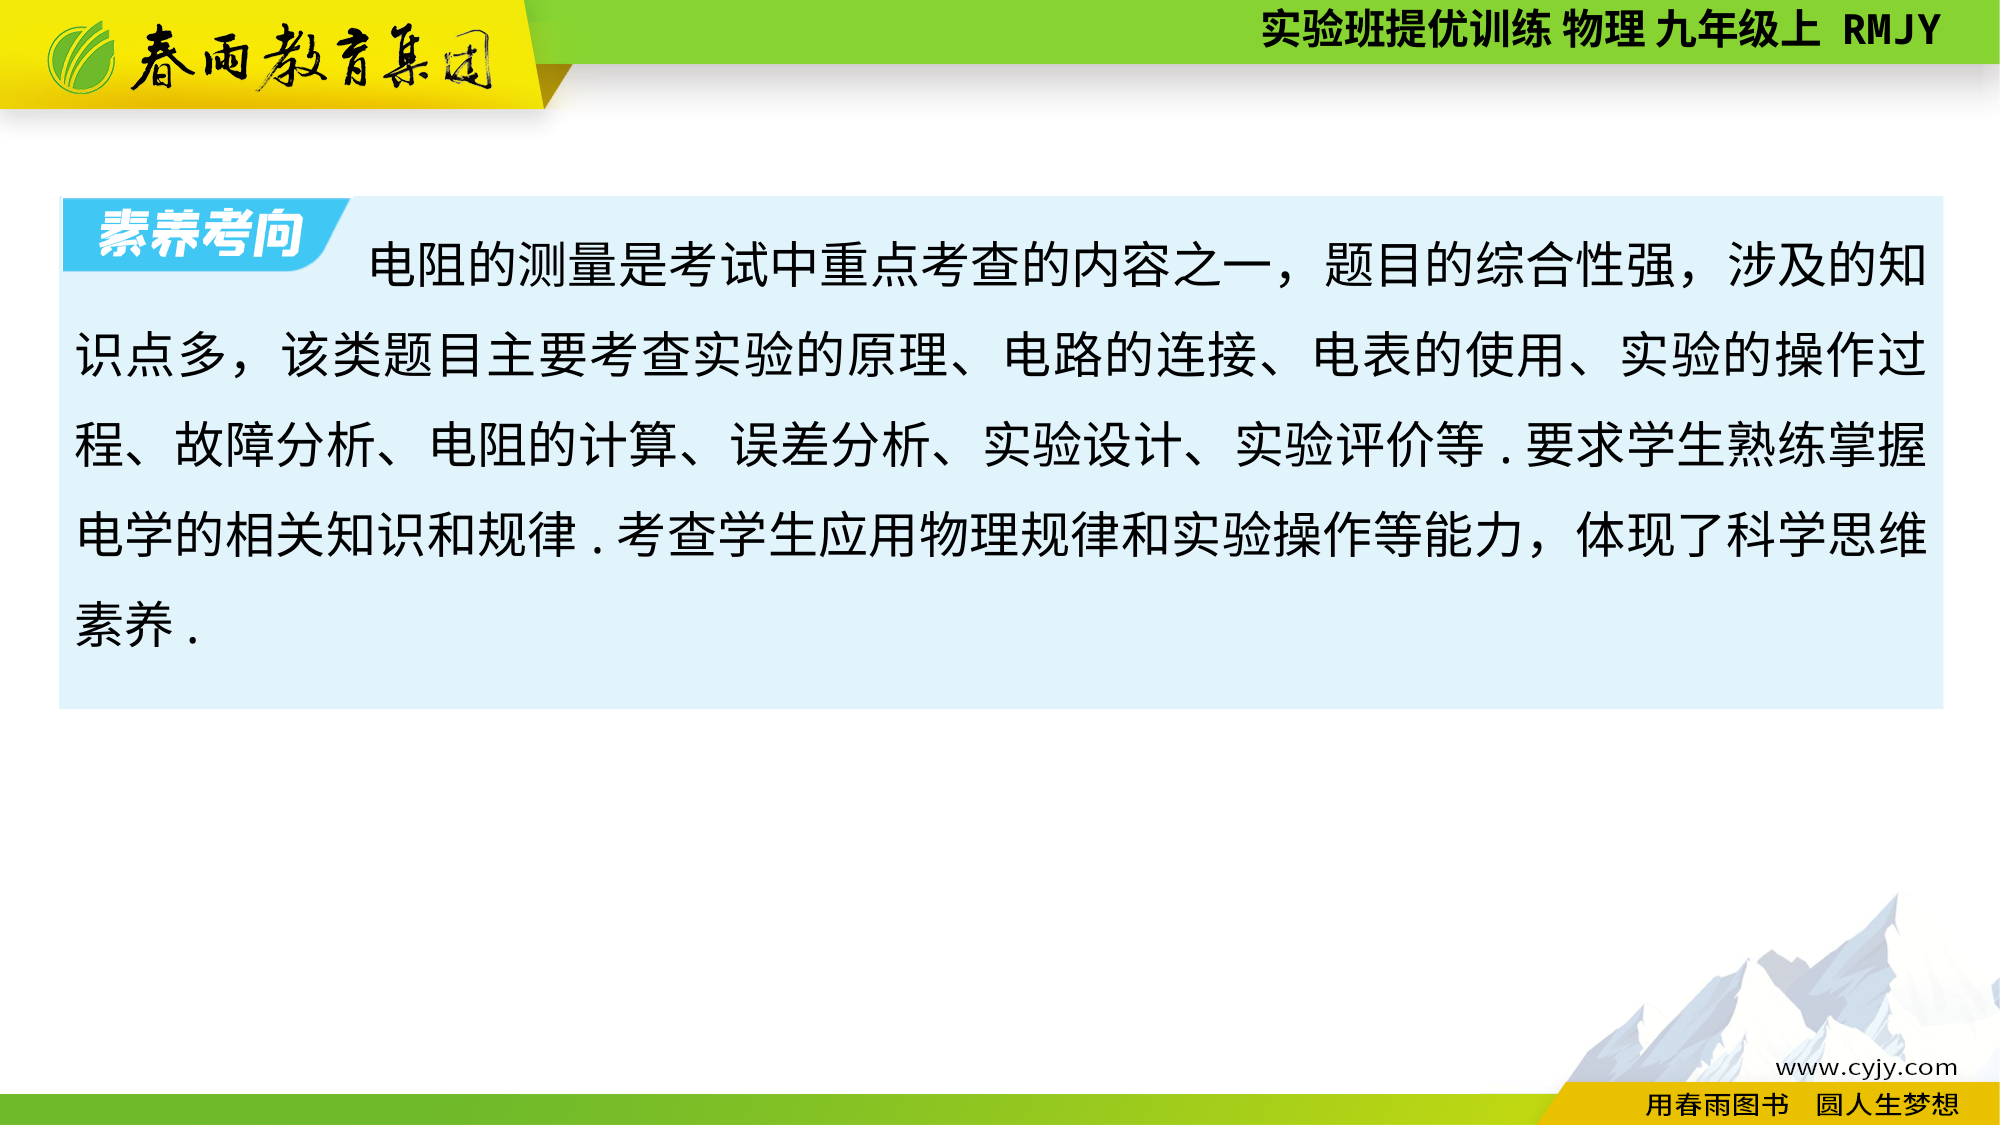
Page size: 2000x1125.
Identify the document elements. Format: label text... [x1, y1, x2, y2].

text_box 电阻的测量是考试中重点考查的内容之一，题目的综合性强，涉及的知识点多，该类题目主要考查实验的原理、电路的连接、电表的使用、实验的操作过程、故障分析、电阻的计算、误差分析、实验设计、实验评价等.要求学生熟练掌握电学的相关知识和规律.考查学生应用物理规律和实验操作等能力，体现了科学思维素养. [59, 196, 1944, 710]
picture [0, 0, 2000, 1125]
